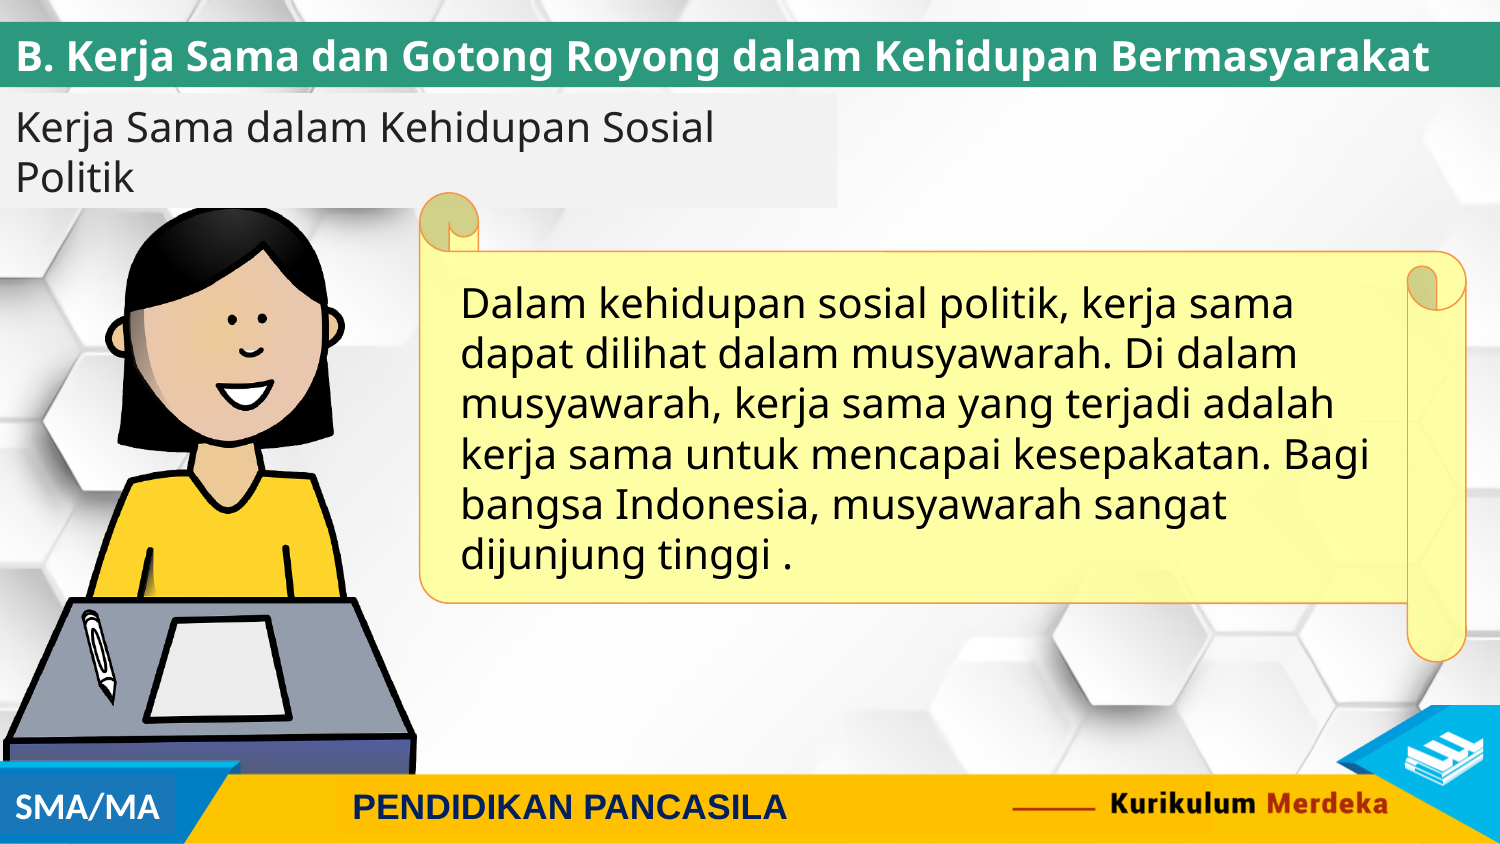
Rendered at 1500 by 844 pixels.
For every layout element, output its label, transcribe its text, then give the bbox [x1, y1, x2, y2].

text_box B. Kerja Sama dan Gotong Royong dalam Kehidupan Bermasyarakat [0, 20, 1500, 89]
picture [0, 0, 1500, 20]
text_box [0, 705, 1500, 844]
text_box Kerja Sama dalam Kehidupan Sosial Politik [0, 93, 838, 208]
picture [0, 89, 1500, 705]
text_box Dalam kehidupan sosial politik, kerja sama dapat dilihat dalam musyawarah. Di dalam musyawarah, kerja sama yang terjadi adalah kerja sama untuk mencapai kesepakatan. Bagi bangsa Indonesia, musyawarah sangat dijunjung tinggi . [422, 192, 1466, 662]
